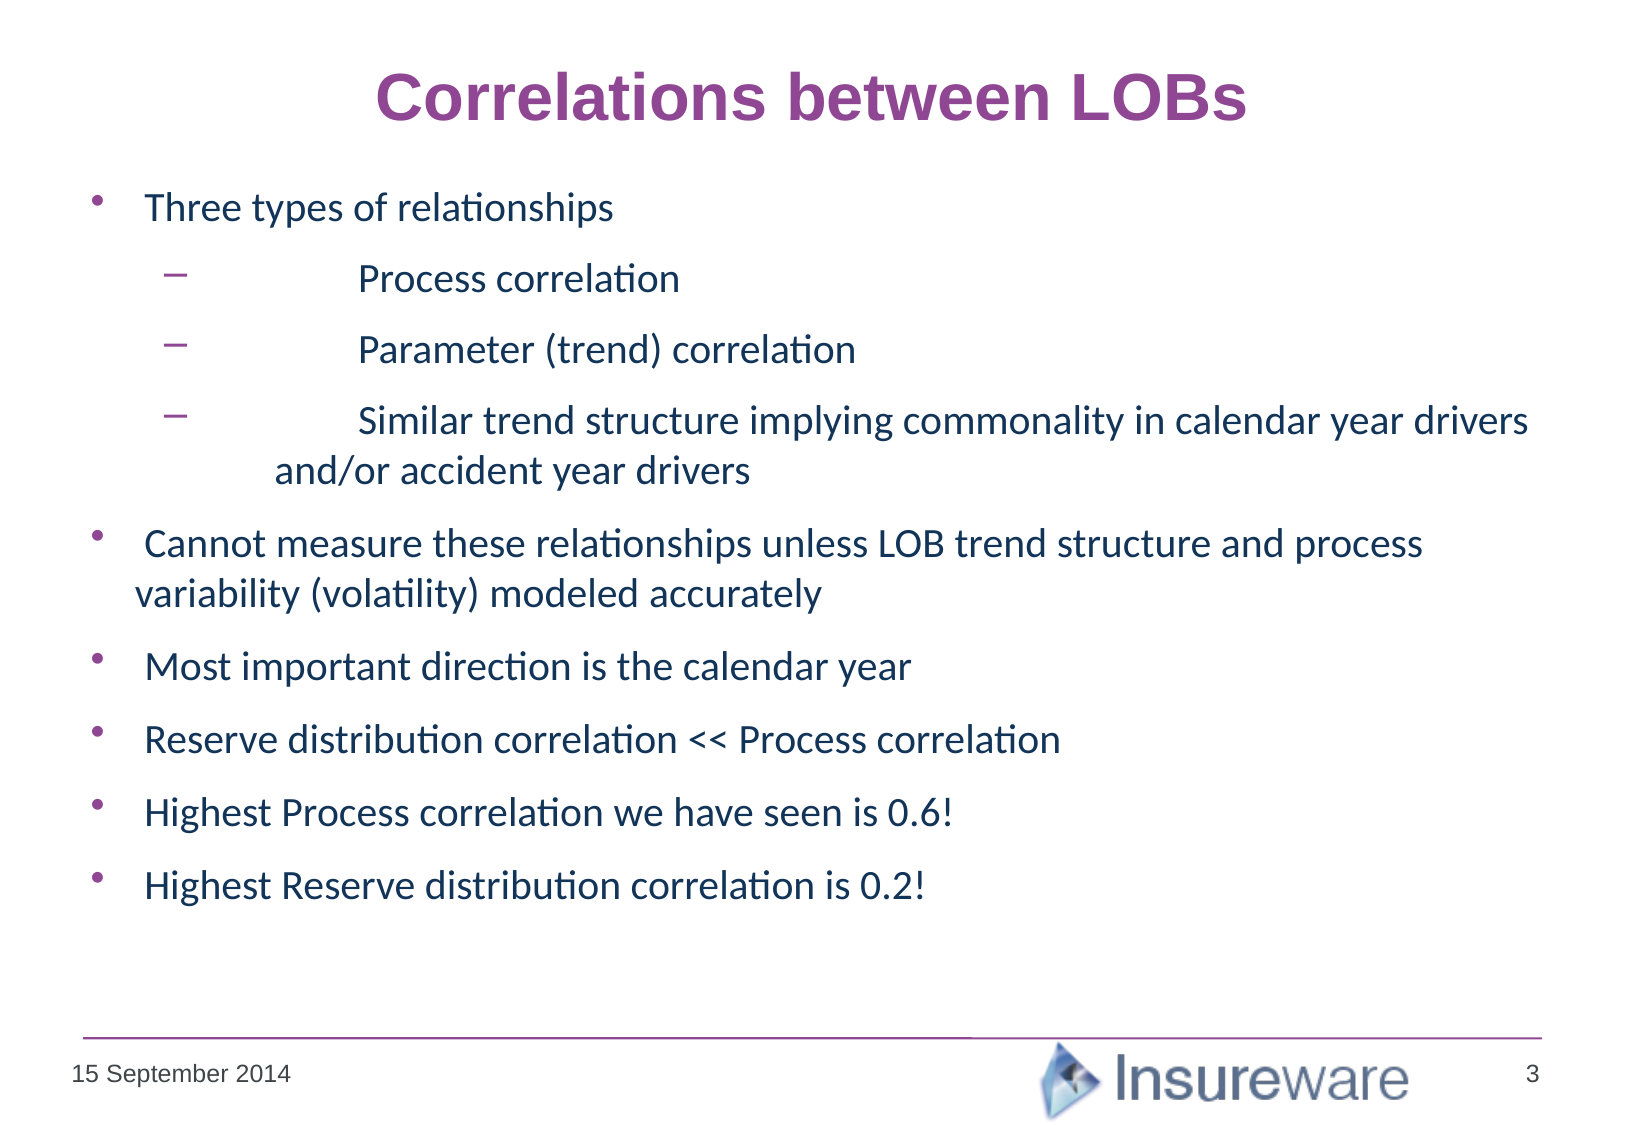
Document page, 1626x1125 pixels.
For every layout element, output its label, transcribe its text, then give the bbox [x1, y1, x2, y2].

title Correlations between LOBs [75, 0, 1550, 172]
picture [1036, 1039, 1416, 1125]
list Three types of relationships Process correlation Parameter (trend) correlation Similar trend structure implying commonality in calendar year drivers and/or accident year drivers Cannot measure these relationships unless LOB trend structure and process variability (volatility) modeled accurately Most important direction is the calendar year Reserve distribution correlation << Process correlation Highest Process correlation we have seen is 0.6! Highest Reserve distribution correlation is 0.2! [75, 172, 1550, 934]
slide_number 3 [1439, 1050, 1555, 1106]
